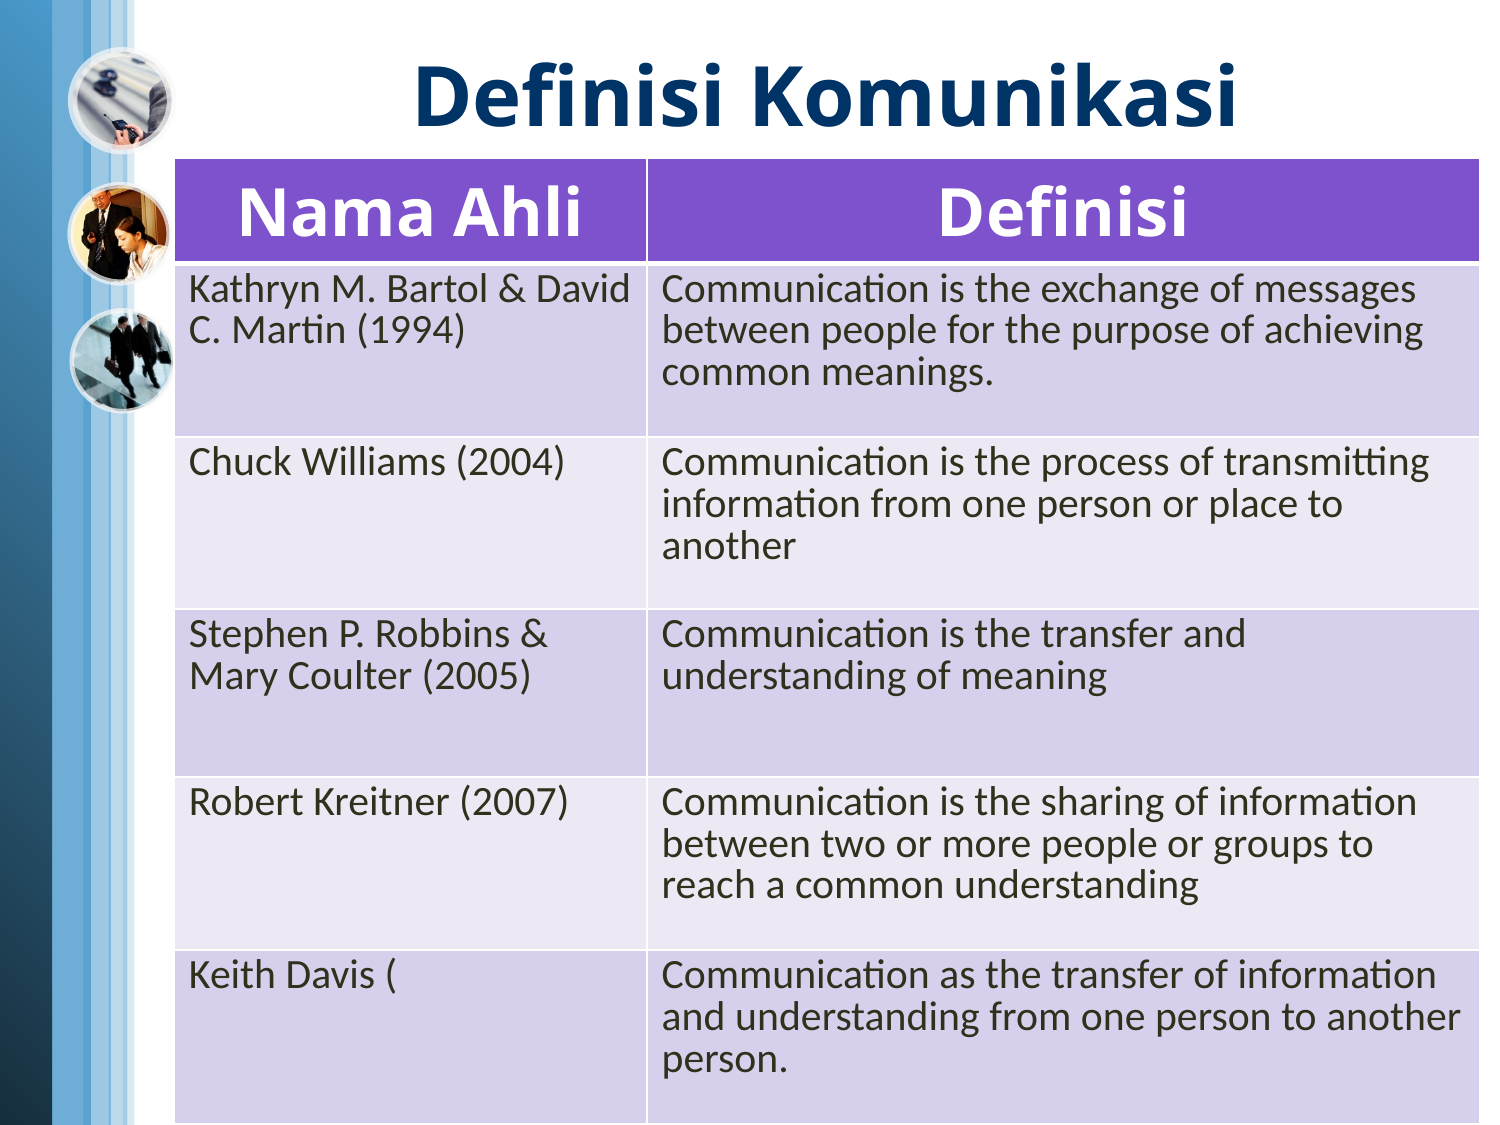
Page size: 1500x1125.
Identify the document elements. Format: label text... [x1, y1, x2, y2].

picture [78, 57, 166, 144]
table_cell Communication is the process of transmitting information from one person or place to another [648, 438, 1479, 608]
table_cell Communication is the sharing of information between two or more people or groups to reach a common understanding [648, 778, 1479, 949]
title Definisi Komunikasi [172, 10, 1479, 177]
table_cell Communication as the transfer of information and understanding from one person to another person. [648, 951, 1479, 1123]
picture [74, 189, 166, 279]
table_cell Robert Kreitner (2007) [175, 778, 646, 949]
table_cell Keith Davis ( [175, 951, 646, 1123]
picture [75, 313, 171, 408]
table_header Definisi [648, 159, 1479, 261]
table_header Nama Ahli [175, 159, 646, 261]
table_cell Communication is the transfer and understanding of meaning [648, 610, 1479, 776]
table_cell Stephen P. Robbins & Mary Coulter (2005) [175, 610, 646, 776]
table_cell Kathryn M. Bartol & David C. Martin (1994) [175, 266, 646, 436]
table_cell Communication is the exchange of messages between people for the purpose of achieving common meanings. [648, 266, 1479, 436]
table_cell Chuck Williams (2004) [175, 438, 646, 608]
